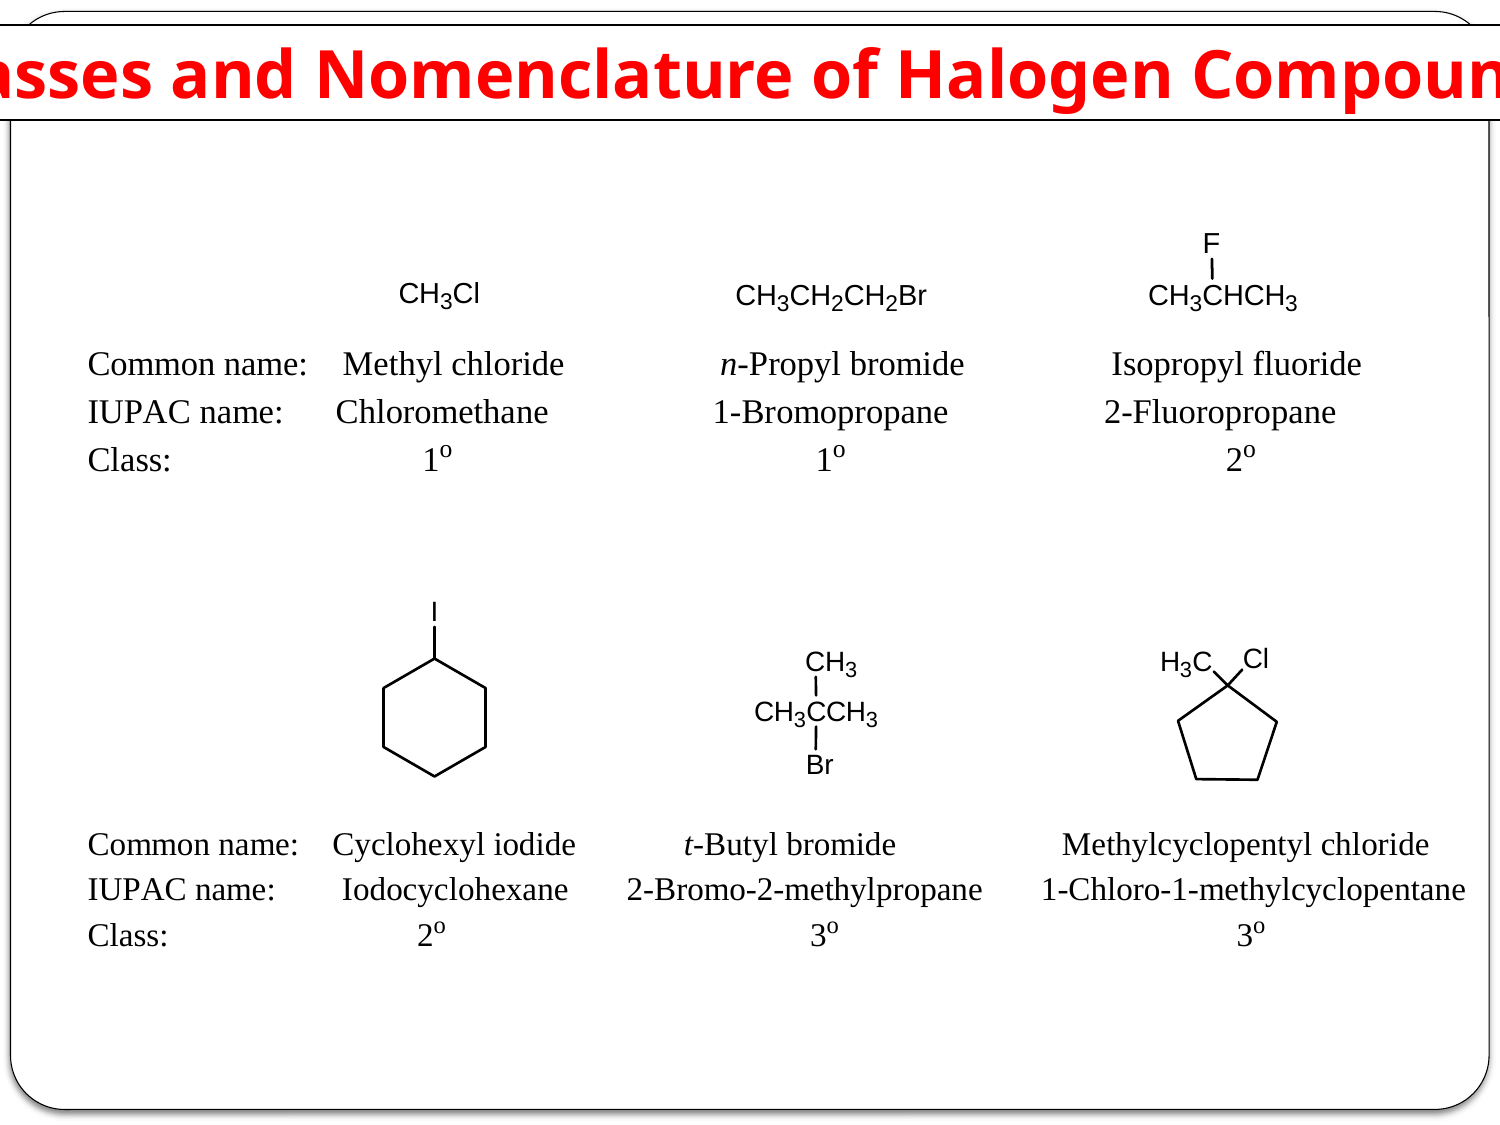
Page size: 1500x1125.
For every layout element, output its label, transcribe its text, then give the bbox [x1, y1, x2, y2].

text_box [87, 230, 1363, 480]
text_box Classes and Nomenclature of Halogen Compounds [0, 24, 1500, 121]
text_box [87, 599, 1467, 955]
